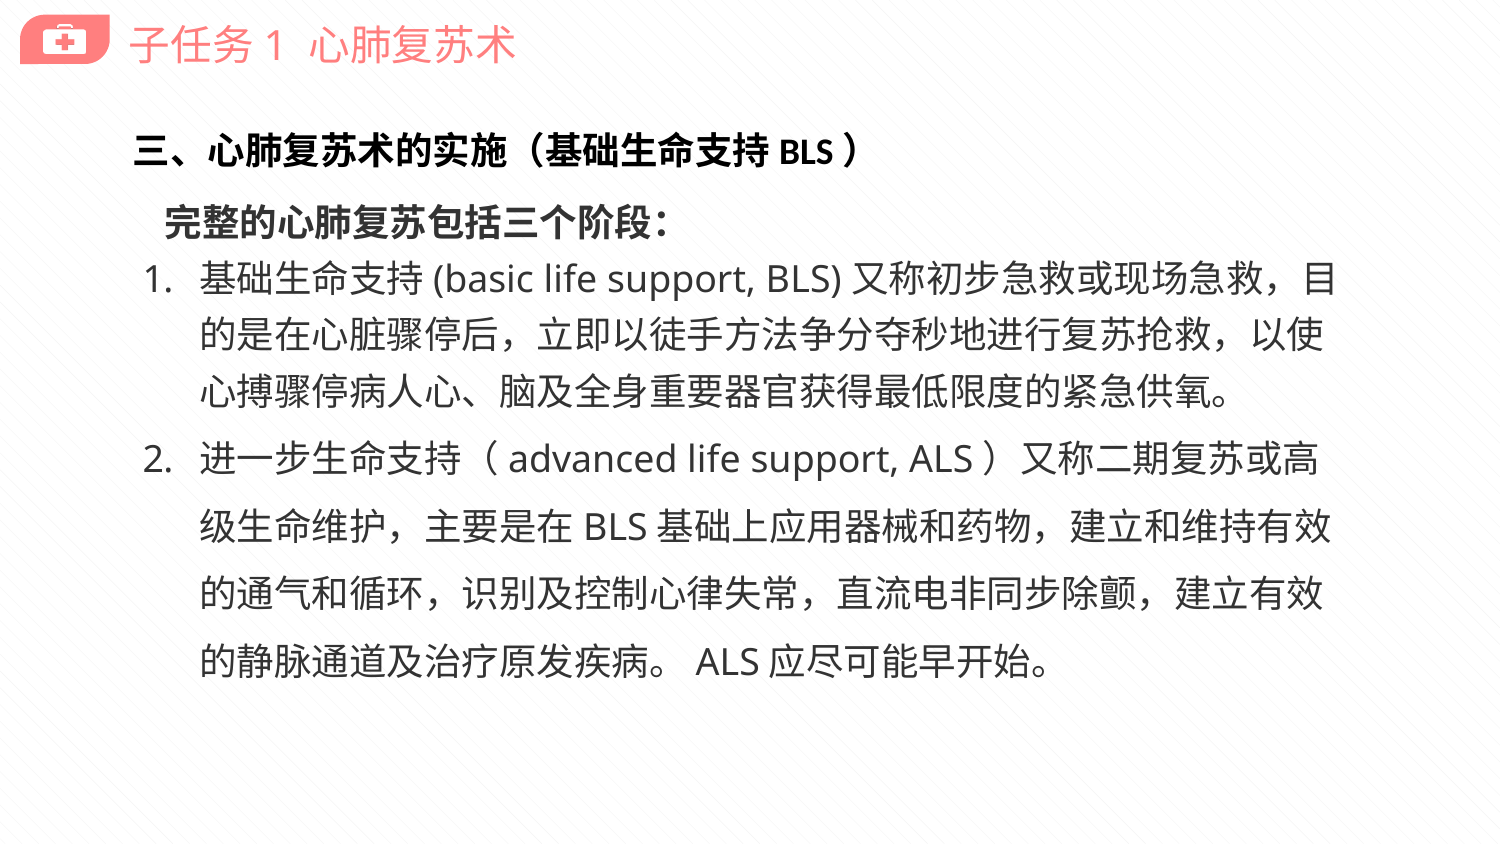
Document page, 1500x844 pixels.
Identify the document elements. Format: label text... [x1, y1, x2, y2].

text_box 三、心肺复苏术的实施（基础生命支持BLS） [55, 87, 997, 180]
text_box 完整的心肺复苏包括三个阶段： 基础生命支持(basic life support, BLS)又称初步急救或现场急救，目的是在心脏骤停后，立即以徒手方法争分夺秒地进行复苏抢救，以使心搏骤停病人心、脑及全身重要器官获得最低限度的紧急供氧。 进一步生命支持（advanced life support, ALS）又称二期复苏或高级生命维护，主要是在BLS基础上应用器械和药物，建立和维持有效的通气和循环，识别及控制心律失常，直流电非同步除颤，建立有效的静脉通道及治疗原发疾病。ALS应尽可能早开始。 [128, 180, 1372, 690]
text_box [19, 11, 863, 78]
